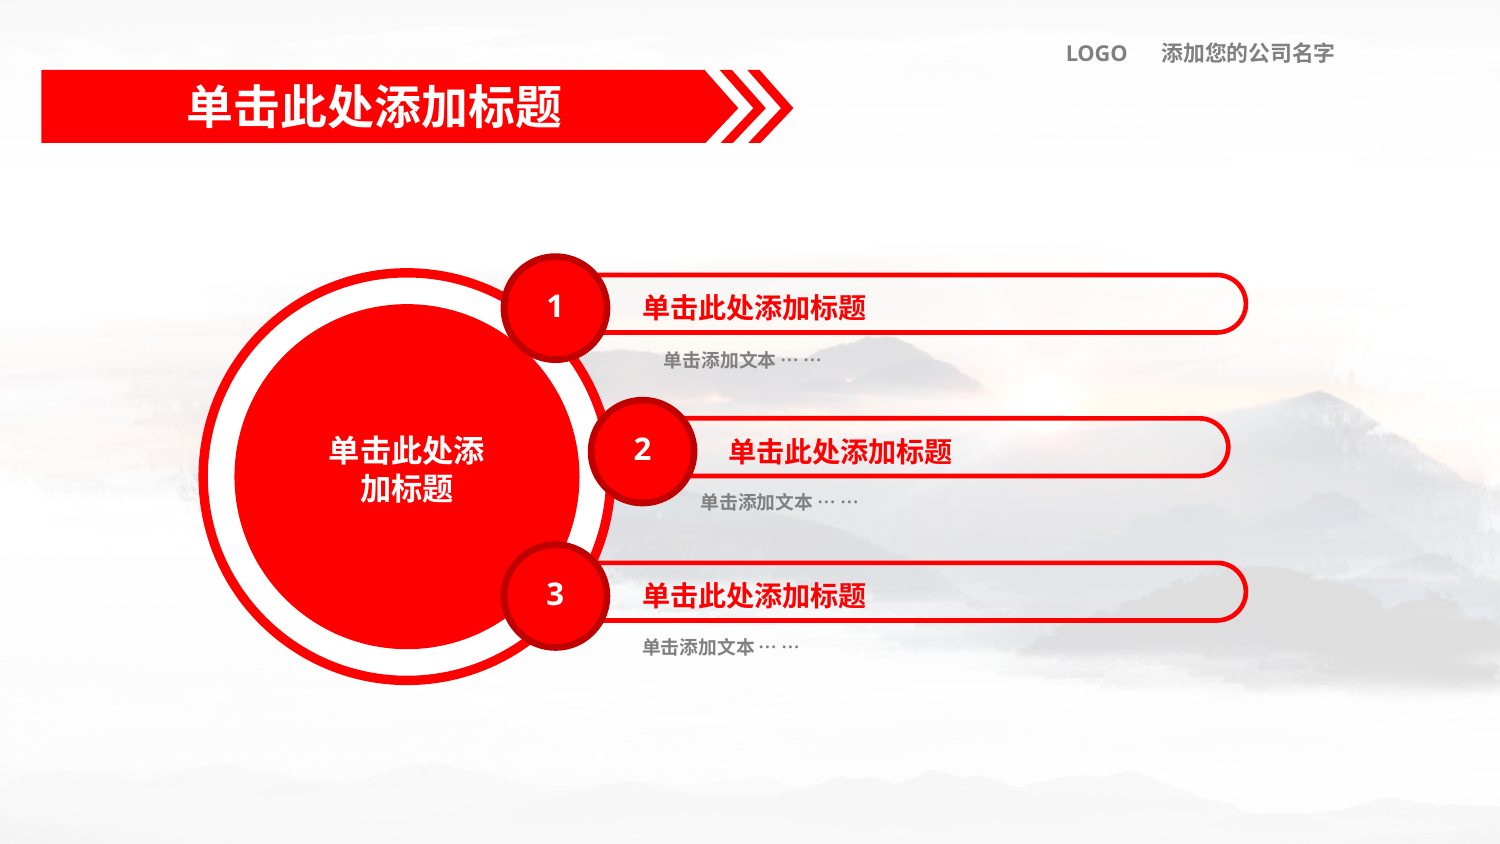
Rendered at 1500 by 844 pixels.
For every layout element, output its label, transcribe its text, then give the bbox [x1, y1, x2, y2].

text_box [505, 562, 1247, 667]
text_box LOGO 添加您的公司名字 [1051, 32, 1431, 74]
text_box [499, 253, 612, 364]
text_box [499, 541, 612, 651]
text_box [505, 274, 1247, 380]
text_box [593, 418, 1229, 522]
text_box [202, 272, 611, 681]
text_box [41, 69, 794, 144]
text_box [586, 396, 699, 507]
